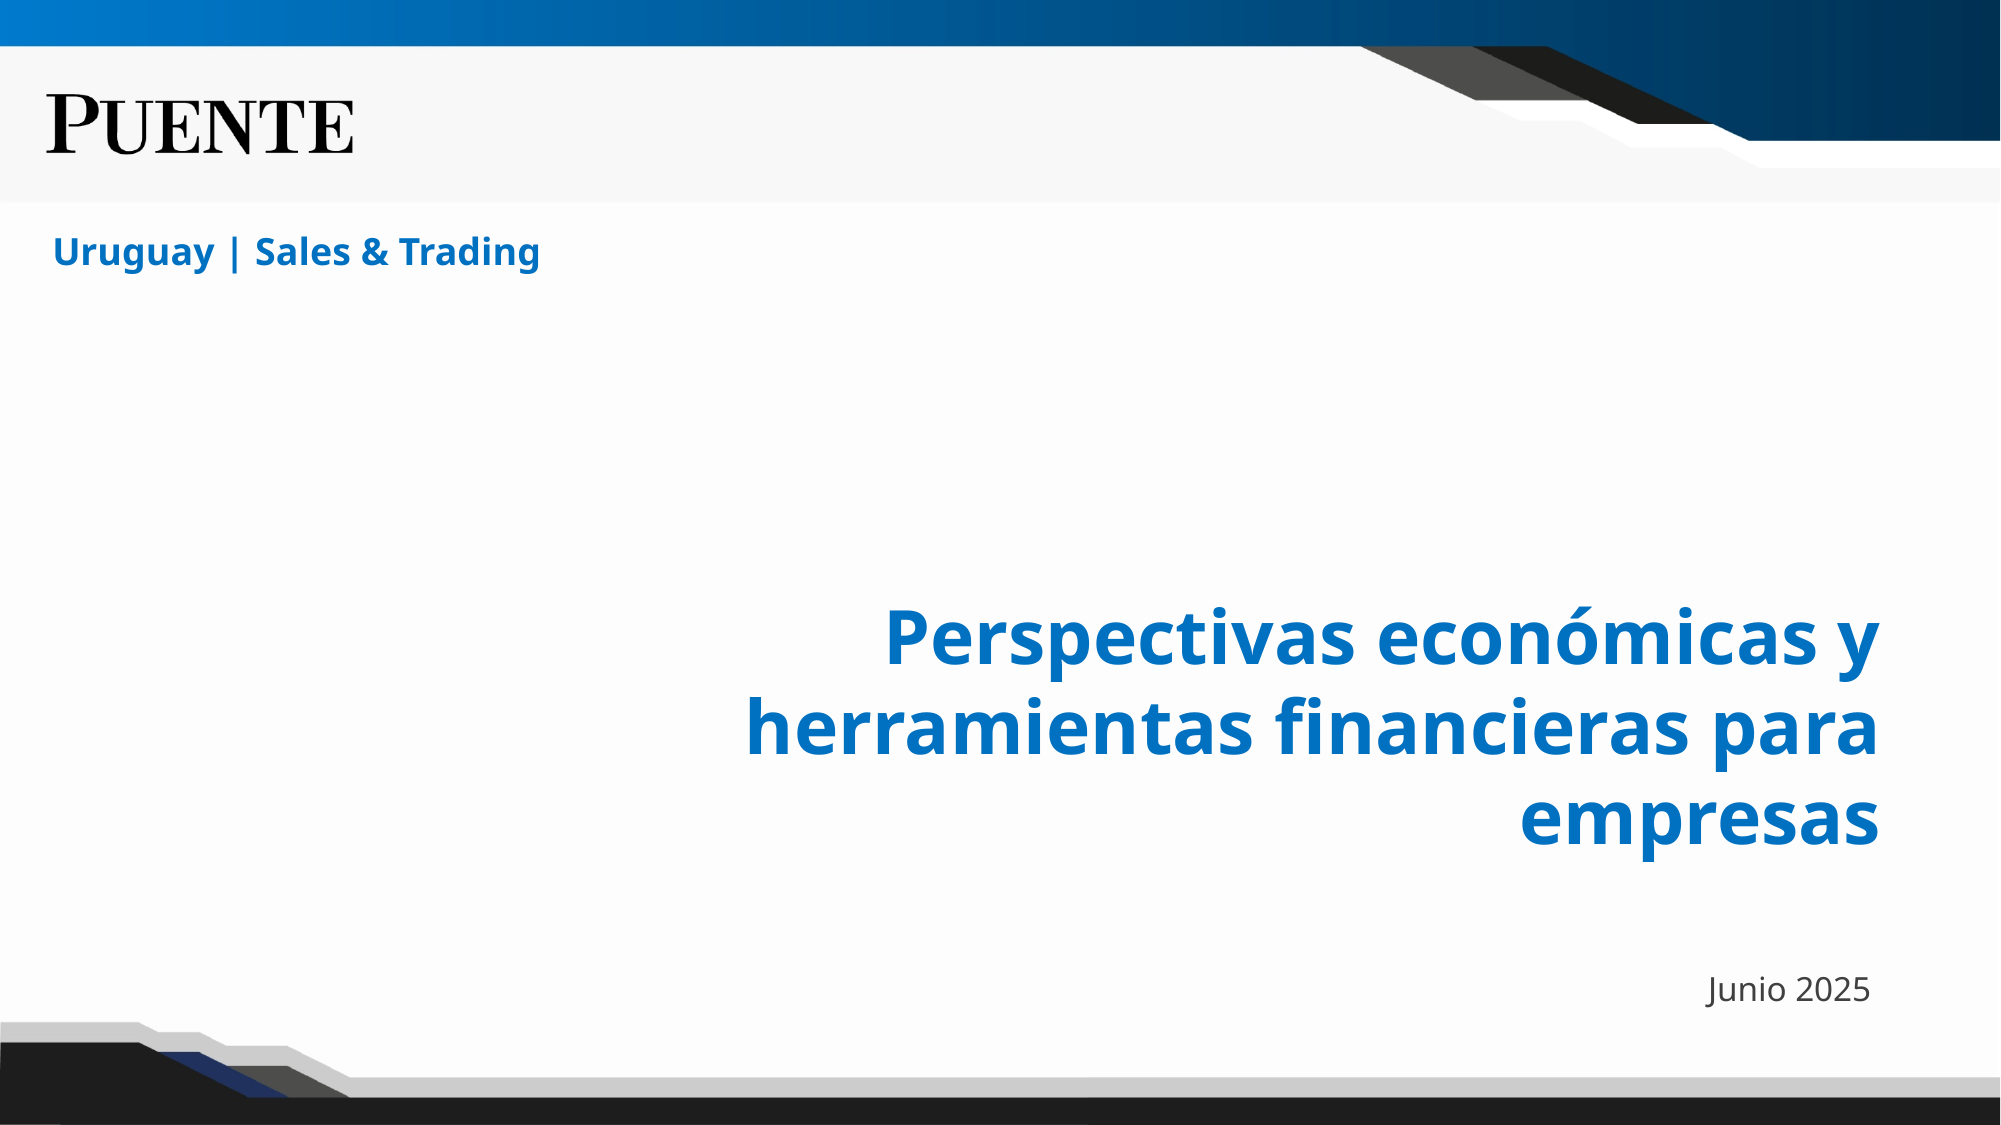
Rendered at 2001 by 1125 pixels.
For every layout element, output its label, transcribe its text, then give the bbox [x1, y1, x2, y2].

text_box Perspectivas económicas y herramientas financieras para empresas [517, 587, 1882, 895]
text_box Junio 2025 [1194, 903, 1882, 1014]
picture [0, 0, 2001, 1125]
text_box Uruguay | Sales & Trading [41, 226, 1418, 274]
